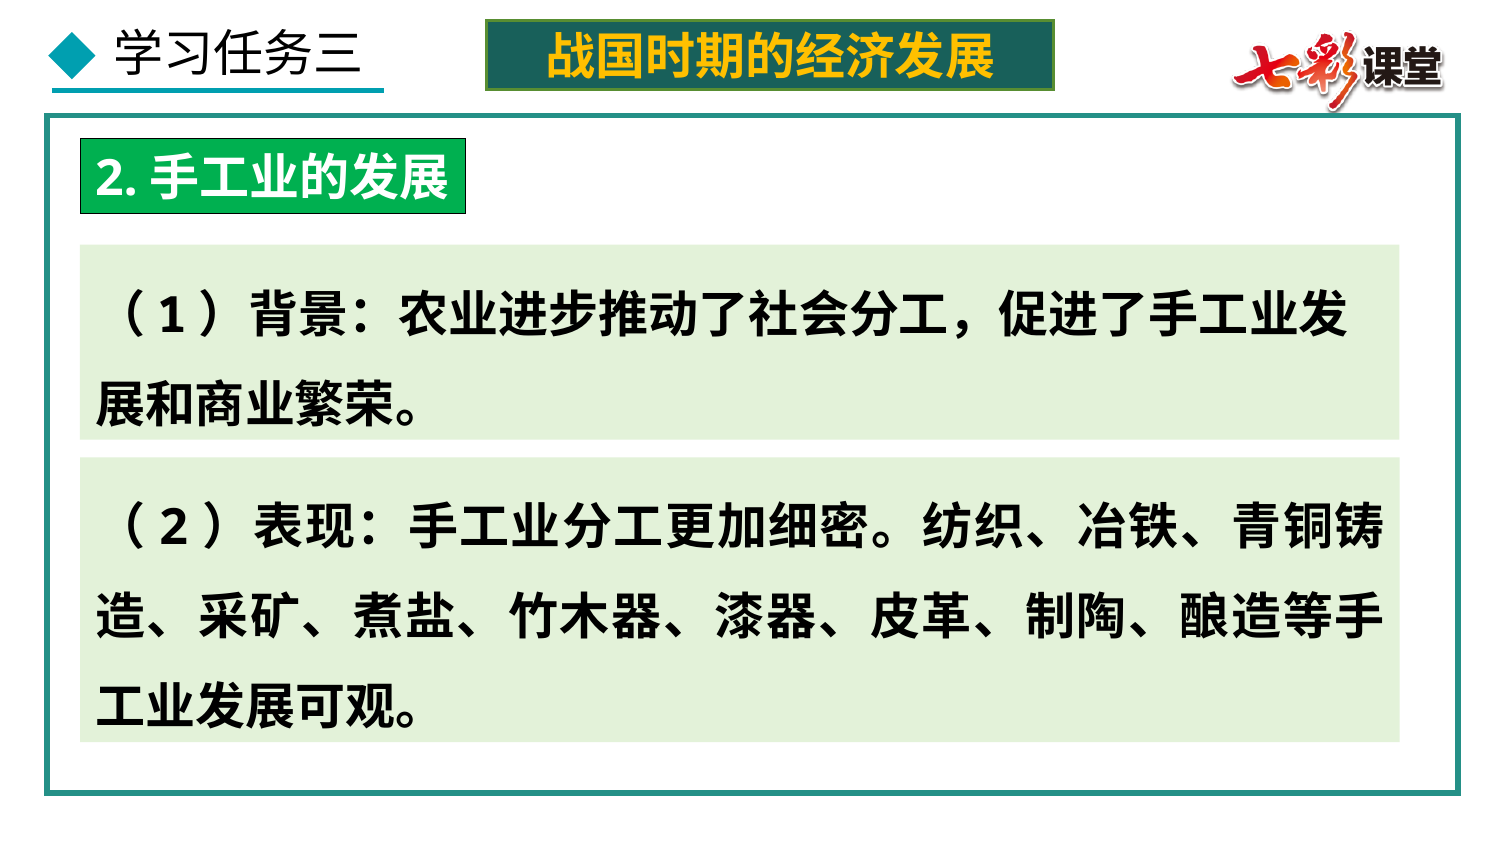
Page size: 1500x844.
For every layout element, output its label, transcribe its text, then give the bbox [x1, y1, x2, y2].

text_box 2.手工业的发展 [80, 138, 466, 214]
picture [1228, 26, 1449, 113]
text_box （2）表现：手工业分工更加细密。纺织、冶铁、青铜铸造、采矿、煮盐、竹木器、漆器、皮革、制陶、酿造等手工业发展可观。 [80, 457, 1400, 743]
text_box （1）背景：农业进步推动了社会分工，促进了手工业发展和商业繁荣。 [79, 244, 1400, 440]
text_box 战国时期的经济发展 [486, 19, 1055, 90]
